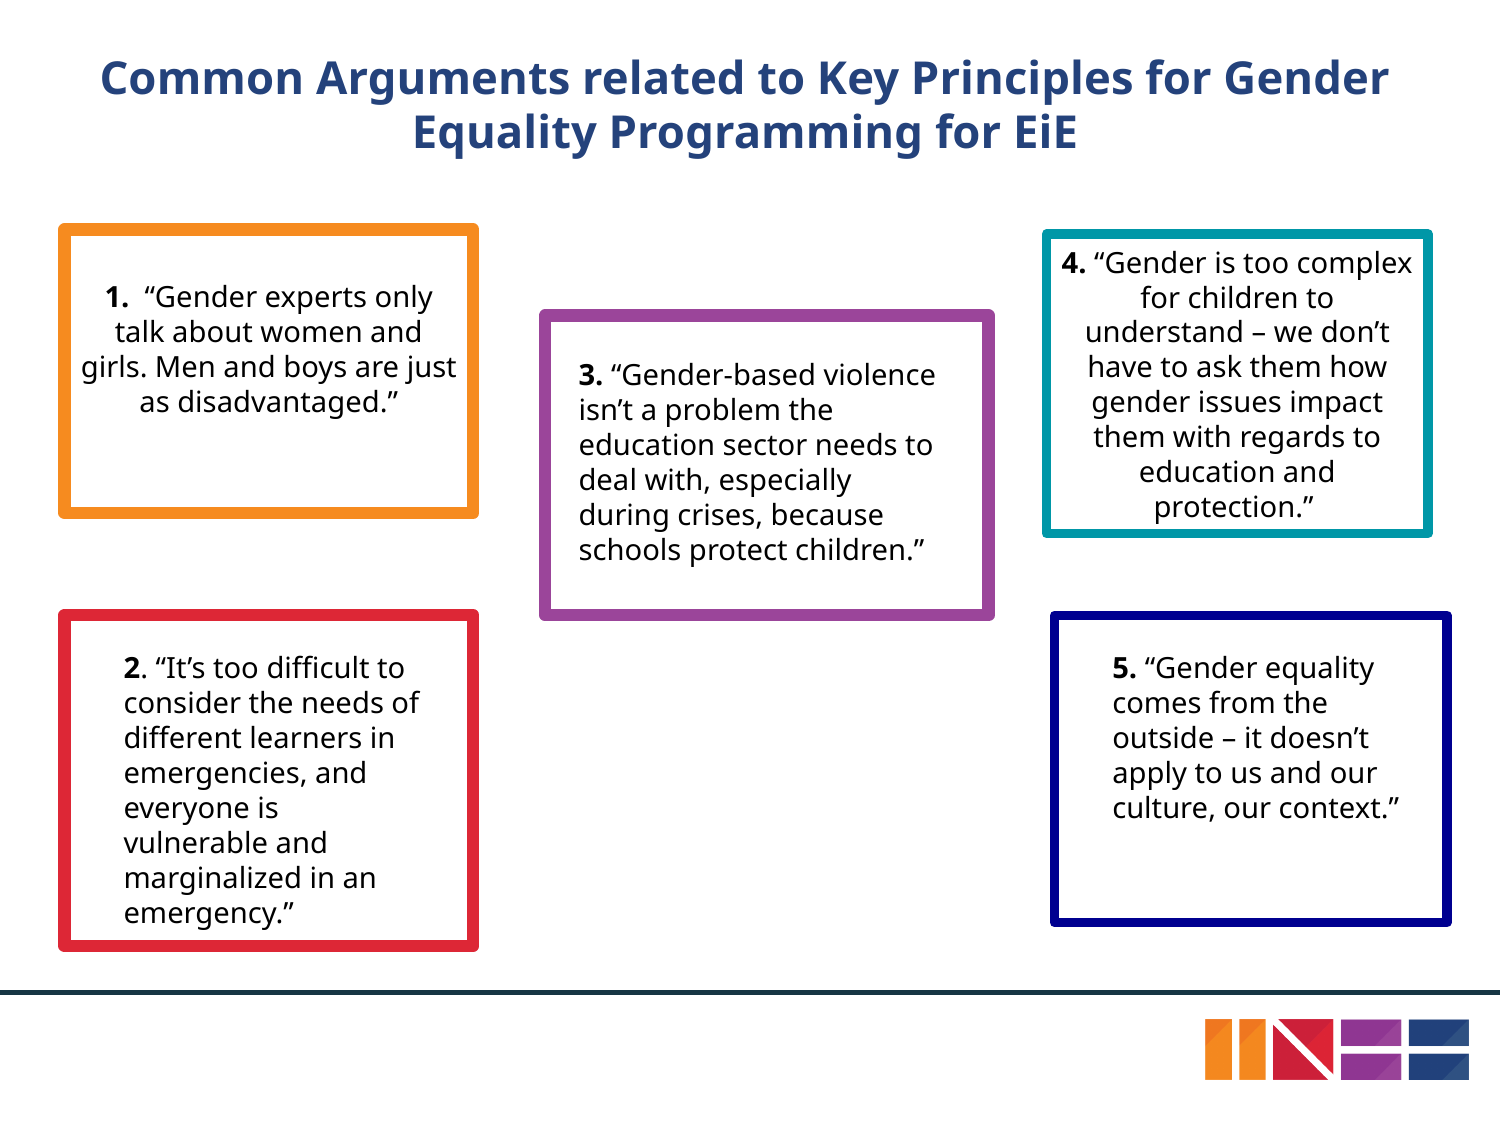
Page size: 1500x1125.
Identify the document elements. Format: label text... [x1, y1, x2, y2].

text_box 5. “Gender equality comes from the outside – it doesn’t apply to us and our culture, our context.” [1097, 642, 1428, 835]
text_box [545, 315, 989, 616]
text_box 3. “Gender-based violence isn’t a problem the education sector needs to deal with, especially during crises, because schools protect children.” [563, 349, 957, 577]
text_box 1. “Gender experts only talk about women and girls. Men and boys are just as disadvantaged.” [64, 229, 473, 513]
text_box 2. “It’s too difficult to consider the needs of different learners in emergencies, and everyone is vulnerable and marginalized in an emergency.” [108, 642, 439, 905]
text_box [64, 615, 473, 947]
text_box [1054, 615, 1447, 923]
title Common Arguments related to Key Principles for Gender Equality Programming for EiE [23, 33, 1468, 173]
picture [1205, 1019, 1469, 1080]
text_box 4. “Gender is too complex for children to understand – we don’t have to ask them how gender issues impact them with regards to education and protection.” [1046, 233, 1428, 534]
